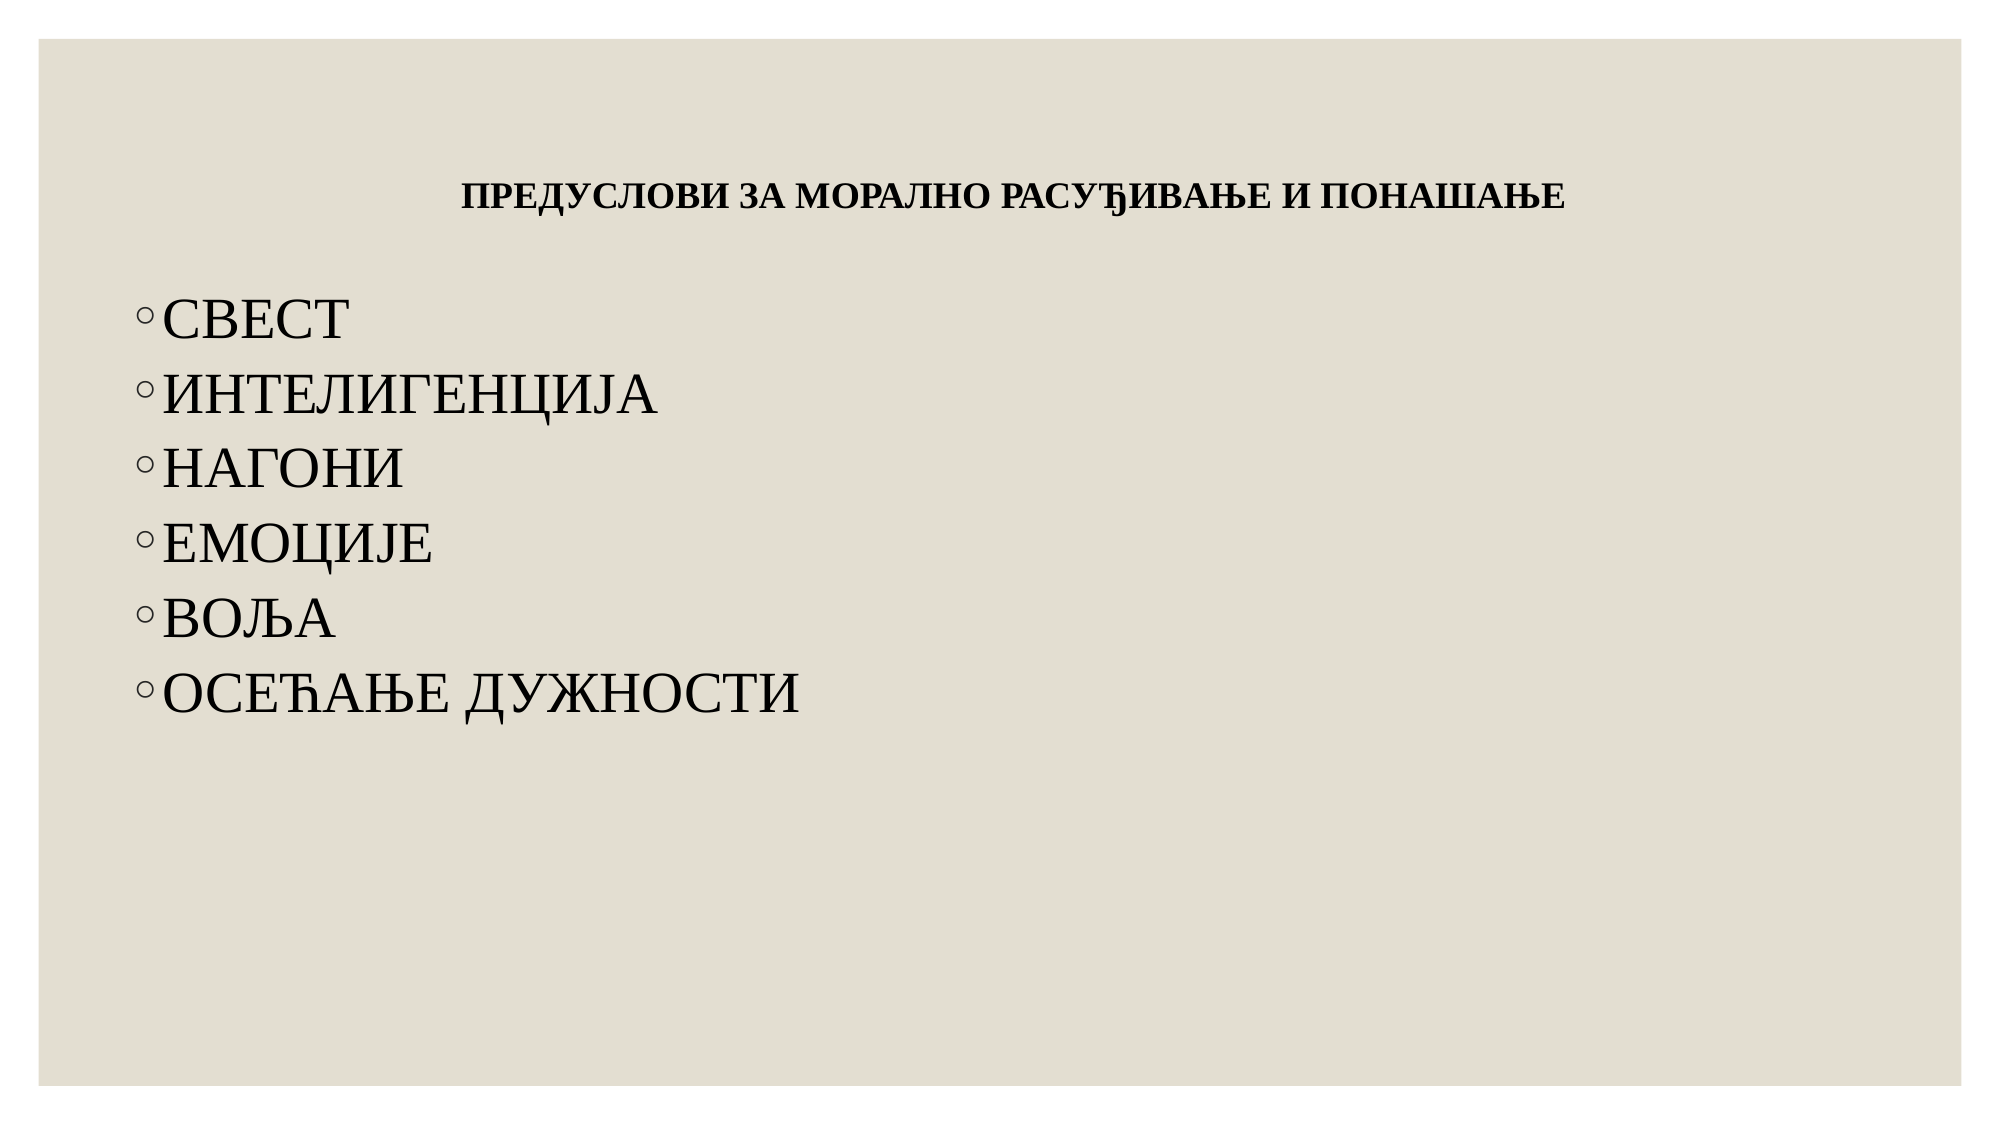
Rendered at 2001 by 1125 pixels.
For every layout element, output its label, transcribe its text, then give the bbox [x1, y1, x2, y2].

list ПРЕДУСЛОВИ ЗА МОРАЛНО РАСУЂИВAЊЕ И ПОНAШAЊE СВЕСТ ИНТЕЛИГЕНЦИЈА НАГОНИ ЕМОЦИЈЕ ВОЉА ОСЕЋАЊЕ ДУЖНОСТИ [113, 172, 1914, 916]
